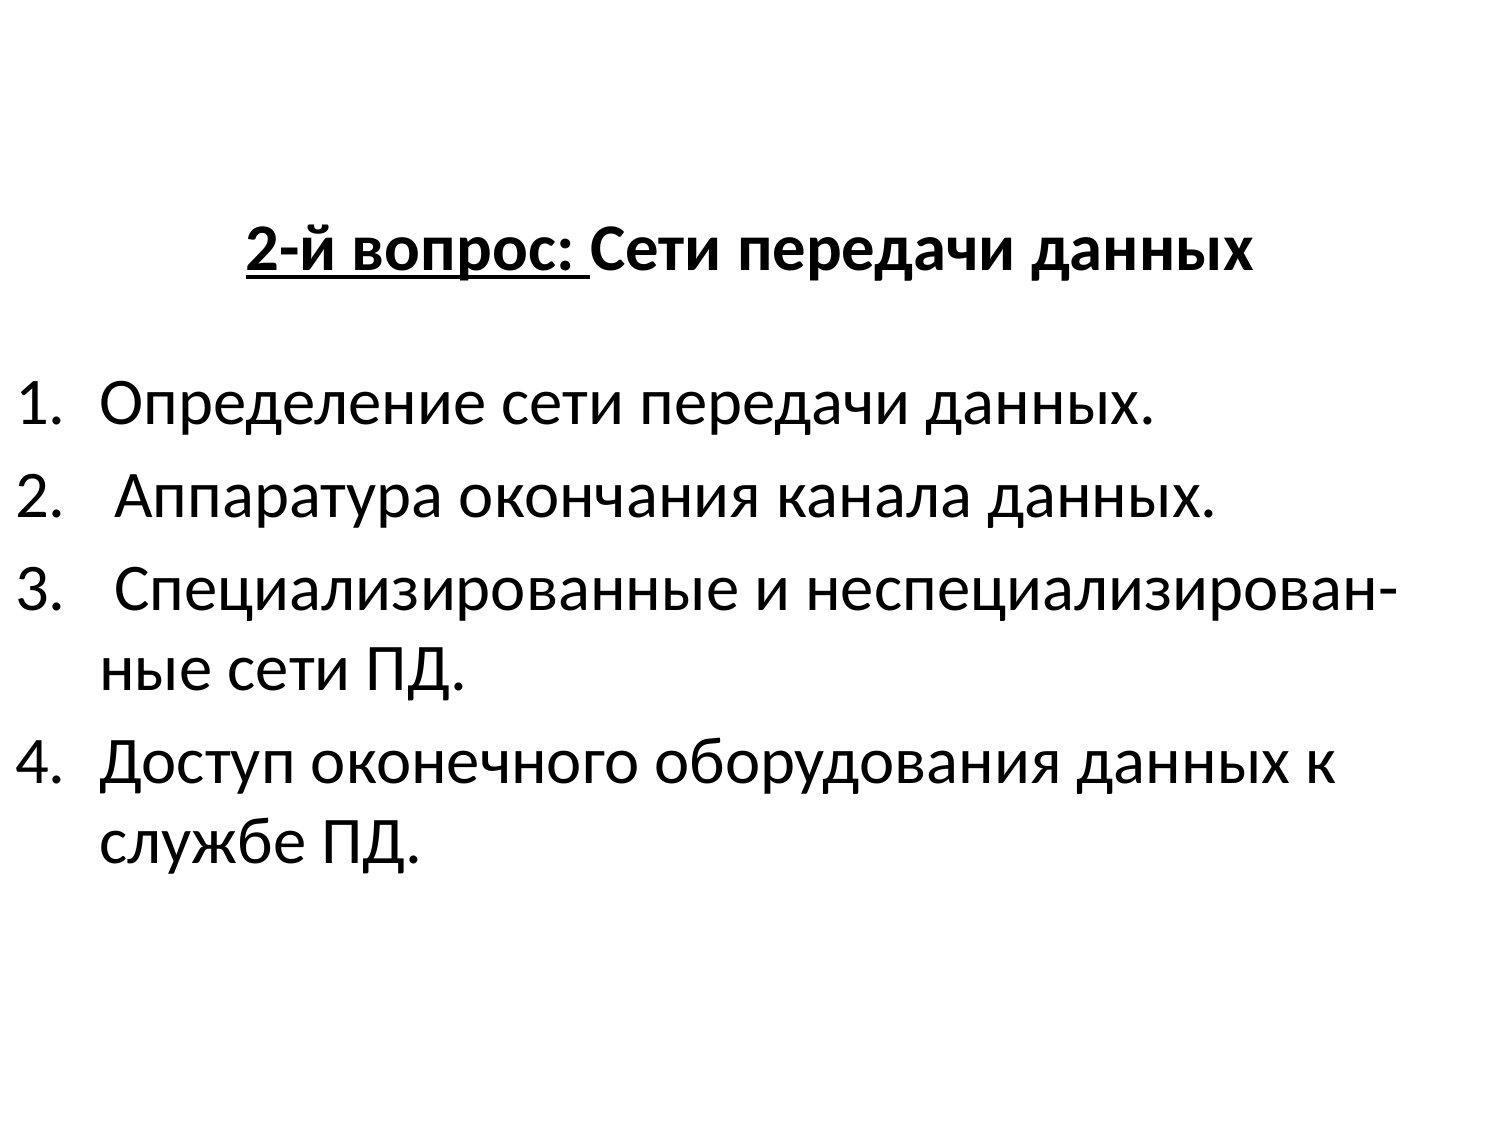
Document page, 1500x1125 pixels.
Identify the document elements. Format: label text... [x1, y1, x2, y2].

list Определение сети передачи данных. Аппаратура окончания канала данных. Специализированные и неспециализирован- ные сети ПД. Доступ оконечного оборудования данных к службе ПД. [0, 349, 1500, 1005]
title 2-й вопрос: Сети передачи данных [75, 45, 1425, 349]
